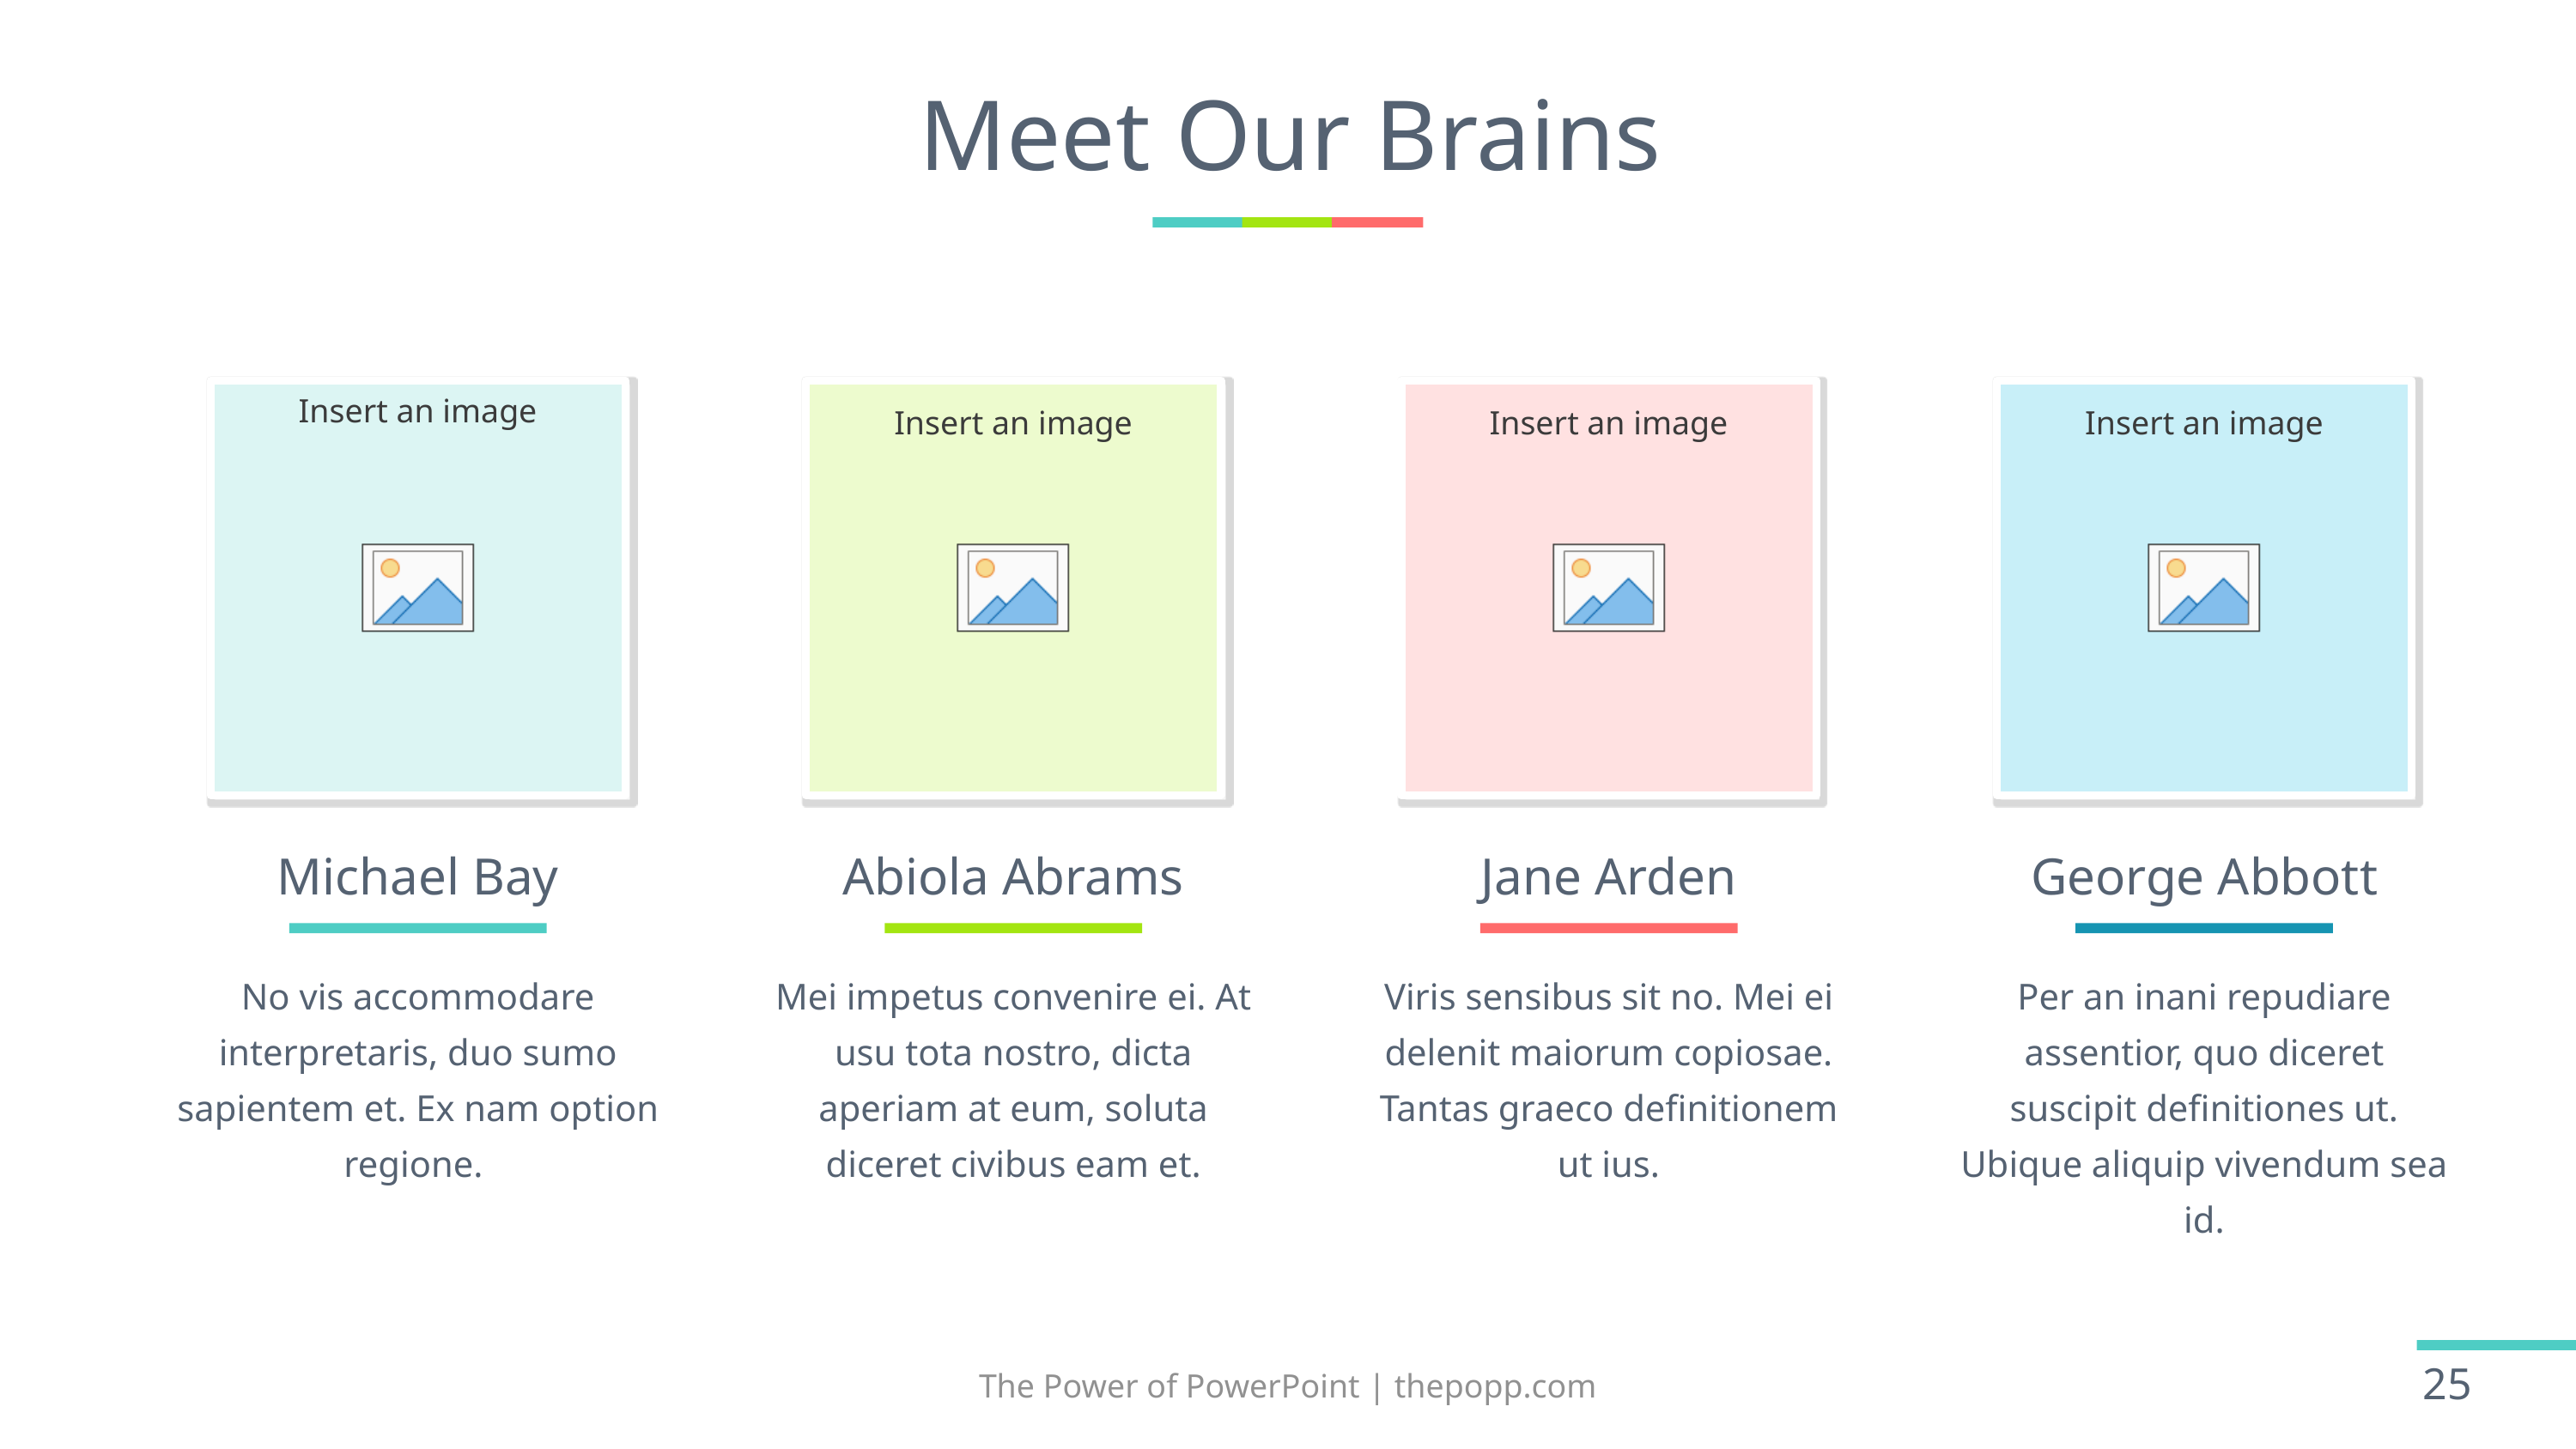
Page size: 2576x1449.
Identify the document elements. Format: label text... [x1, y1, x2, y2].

footer The Power of PowerPoint | thepopp.com [853, 1349, 1723, 1427]
list Abiola Abrams [753, 822, 1273, 928]
list Per an inani repudiare assentior, quo diceret suscipit definitiones ut. Ubique aliquip vivendum sea id. [1944, 955, 2464, 1197]
picture [810, 385, 1218, 791]
slide_number 25 [2409, 1351, 2576, 1421]
picture [214, 385, 622, 791]
list No vis accommodare interpretaris, duo sumo sapientem et. Ex nam option regione. [158, 955, 678, 1197]
list Viris sensibus sit no. Mei ei delenit maiorum copiosae. Tantas graeco definitionem ut ius. [1349, 955, 1869, 1197]
list Jane Arden [1349, 822, 1869, 928]
title Meet Our Brains [69, 49, 2512, 230]
picture [1405, 385, 1813, 791]
list George Abbott [1944, 822, 2464, 928]
picture [2001, 385, 2408, 791]
list Mei impetus convenire ei. At usu tota nostro, dicta aperiam at eum, soluta diceret civibus eam et. [753, 955, 1273, 1197]
list Michael Bay [158, 822, 678, 928]
